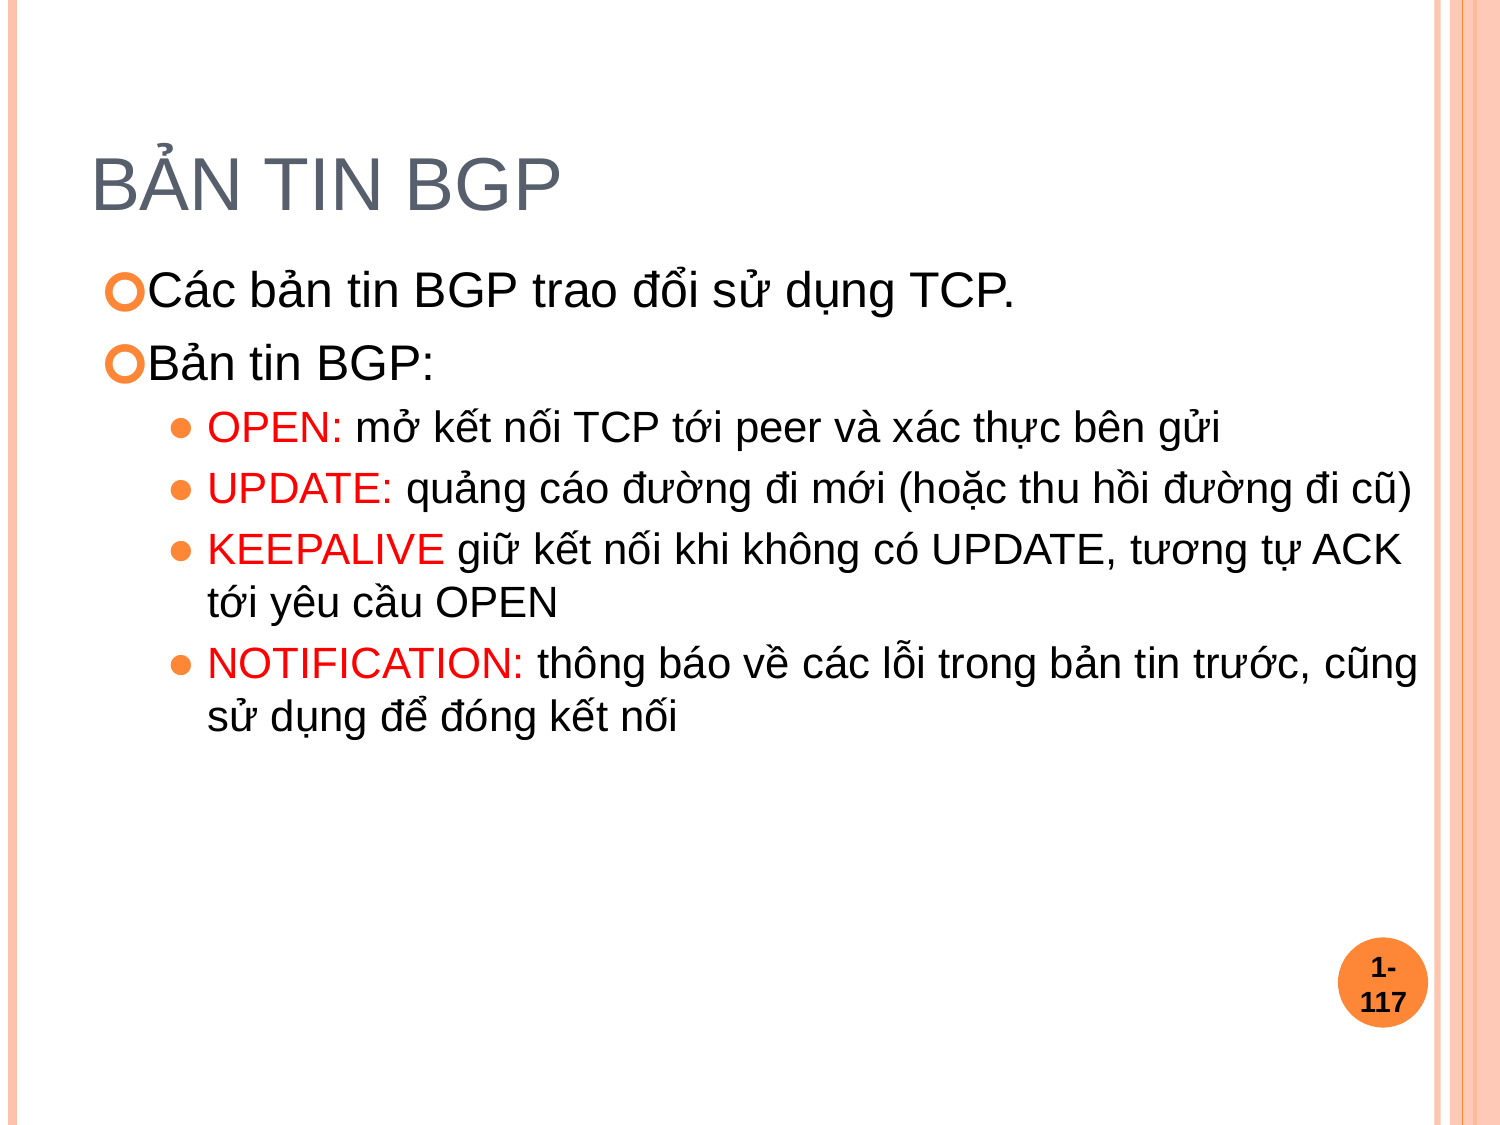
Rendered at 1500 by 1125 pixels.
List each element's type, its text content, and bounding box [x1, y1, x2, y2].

slide_number 1-‹#› [1333, 940, 1434, 1026]
title Bản tin BGP [75, 45, 1300, 233]
list Các bản tin BGP trao đổi sử dụng TCP. Bản tin BGP: OPEN: mở kết nối TCP tới peer và xác thực bên gửi UPDATE: quảng cáo đường đi mới (hoặc thu hồi đường đi cũ) KEEPALIVE giữ kết nối khi không có UPDATE, tương tự ACK tới yêu cầu OPEN NOTIFICATION: thông báo về các lỗi trong bản tin trước, cũng sử dụng để đóng kết nối [87, 249, 1438, 1075]
